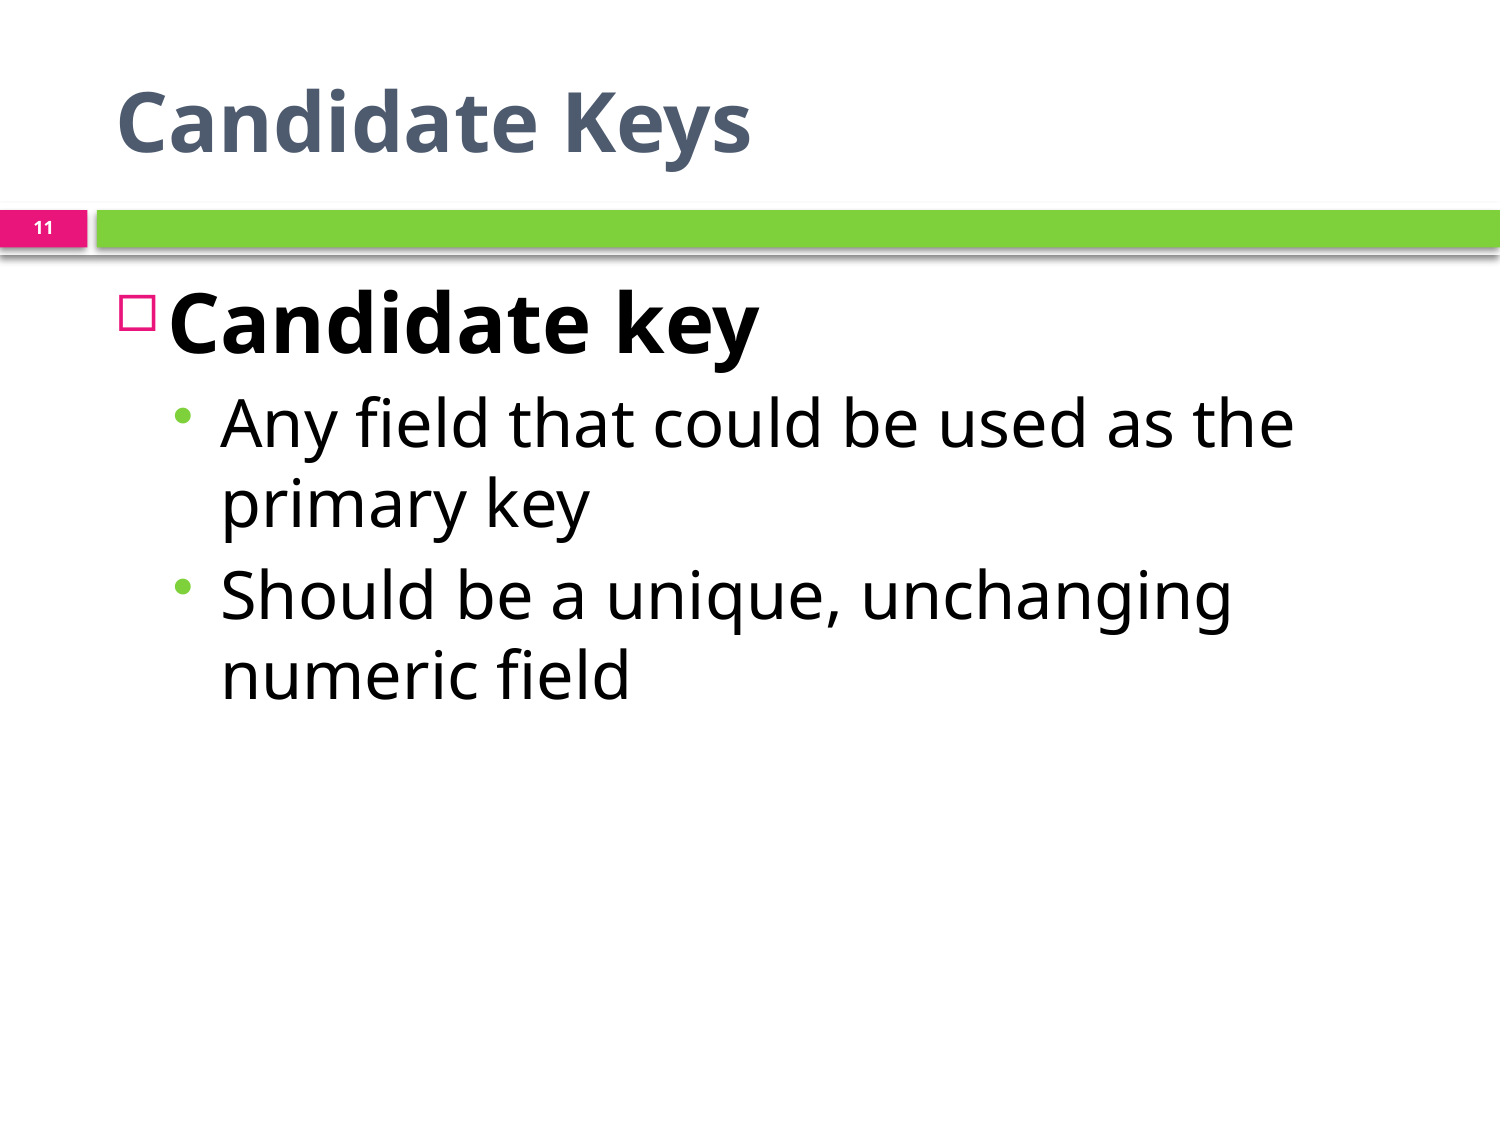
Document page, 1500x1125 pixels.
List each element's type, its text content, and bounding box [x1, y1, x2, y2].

list Candidate key Any field that could be used as the primary key Should be a unique, unchanging numeric field [100, 262, 1438, 1005]
slide_number 11 [0, 208, 88, 249]
title Candidate Keys [100, 37, 1438, 200]
